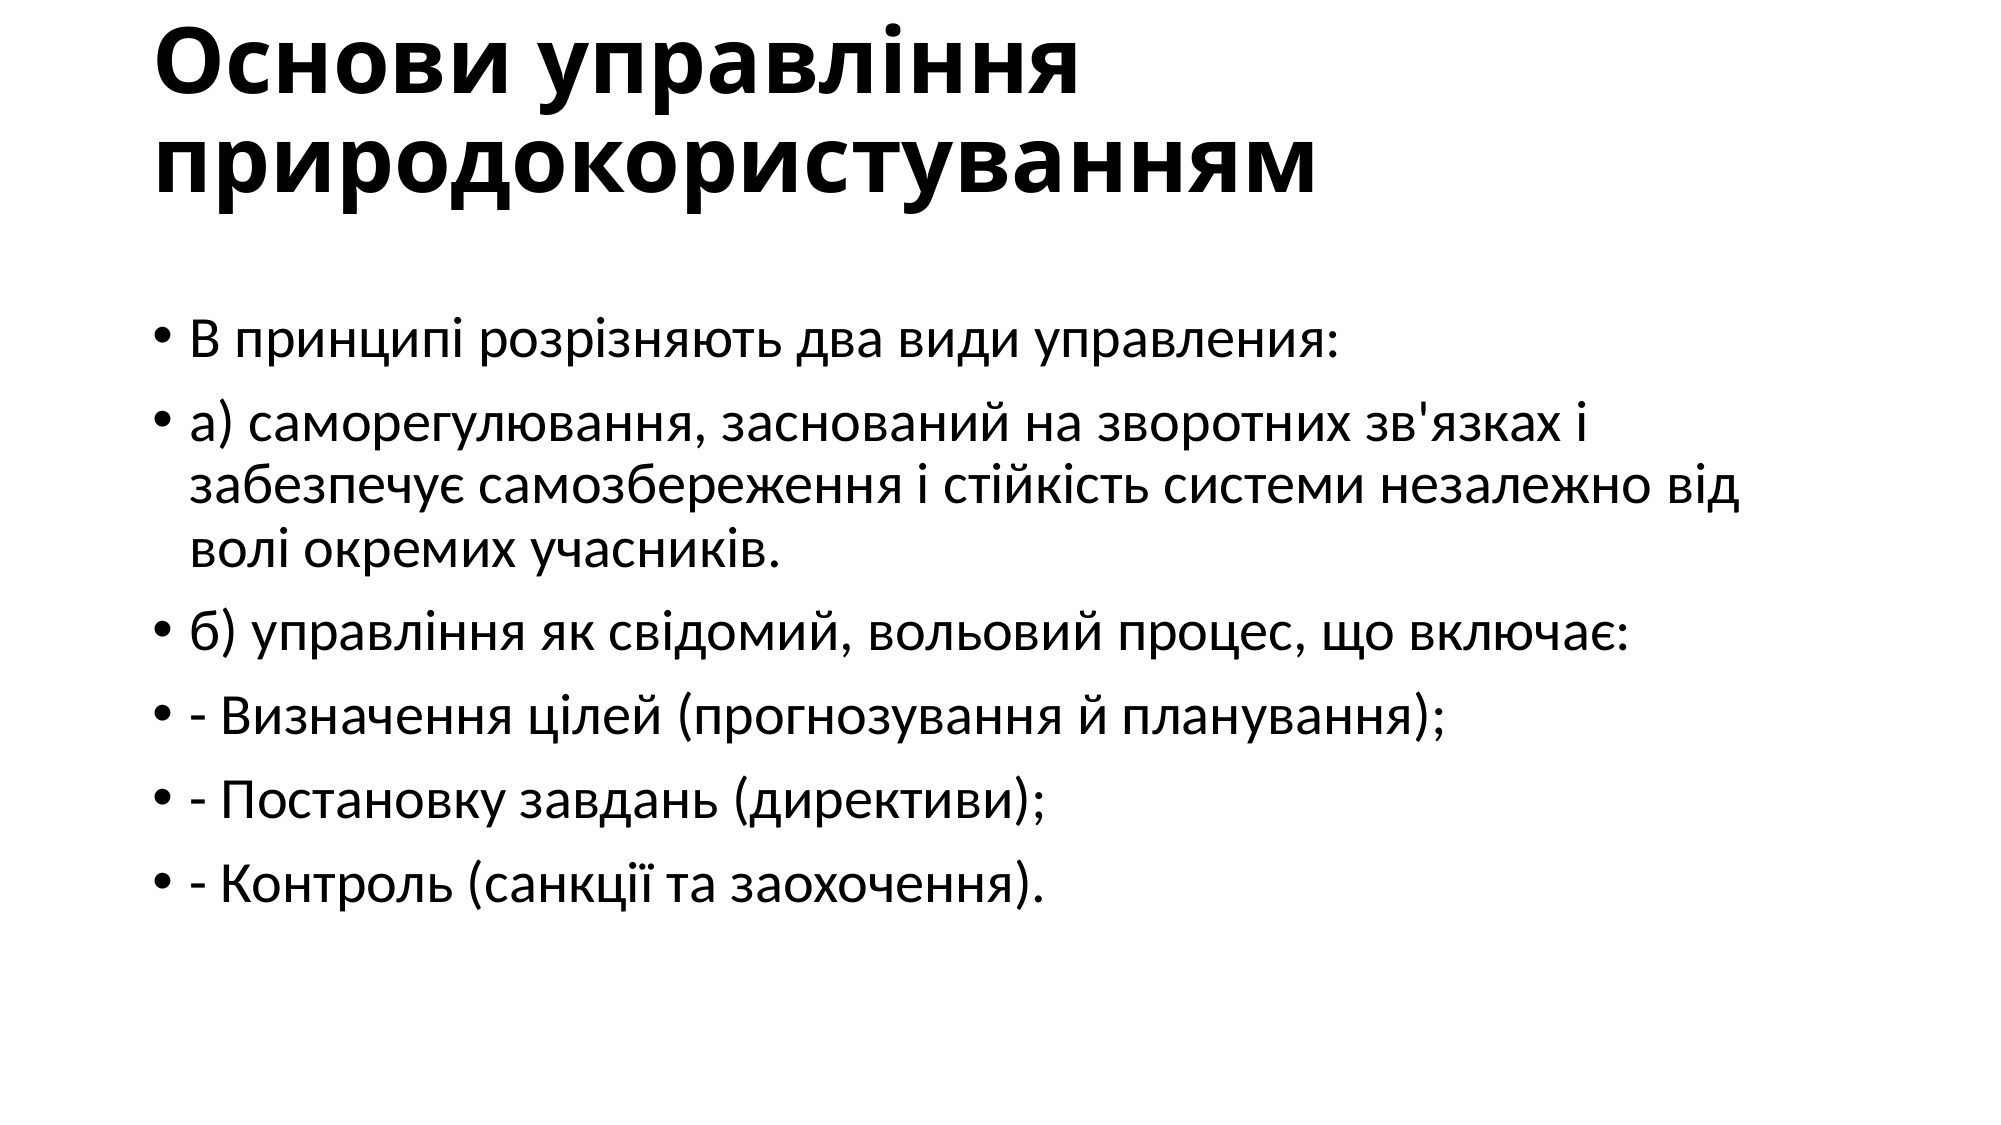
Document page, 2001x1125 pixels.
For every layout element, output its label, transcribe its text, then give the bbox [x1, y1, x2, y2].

list В принципі розрізняють два види управления: а) саморегулювання, заснований на зворотних зв'язках і забезпечує самозбереження і стійкість системи незалежно від волі окремих учасників. б) управління як свідомий, вольовий процес, що включає: - Визначення цілей (прогнозування й планування); - Постановку завдань (директиви); - Контроль (санкції та заохочення). [137, 299, 1863, 1014]
title Основи управління природокористуванням [137, 59, 1863, 278]
